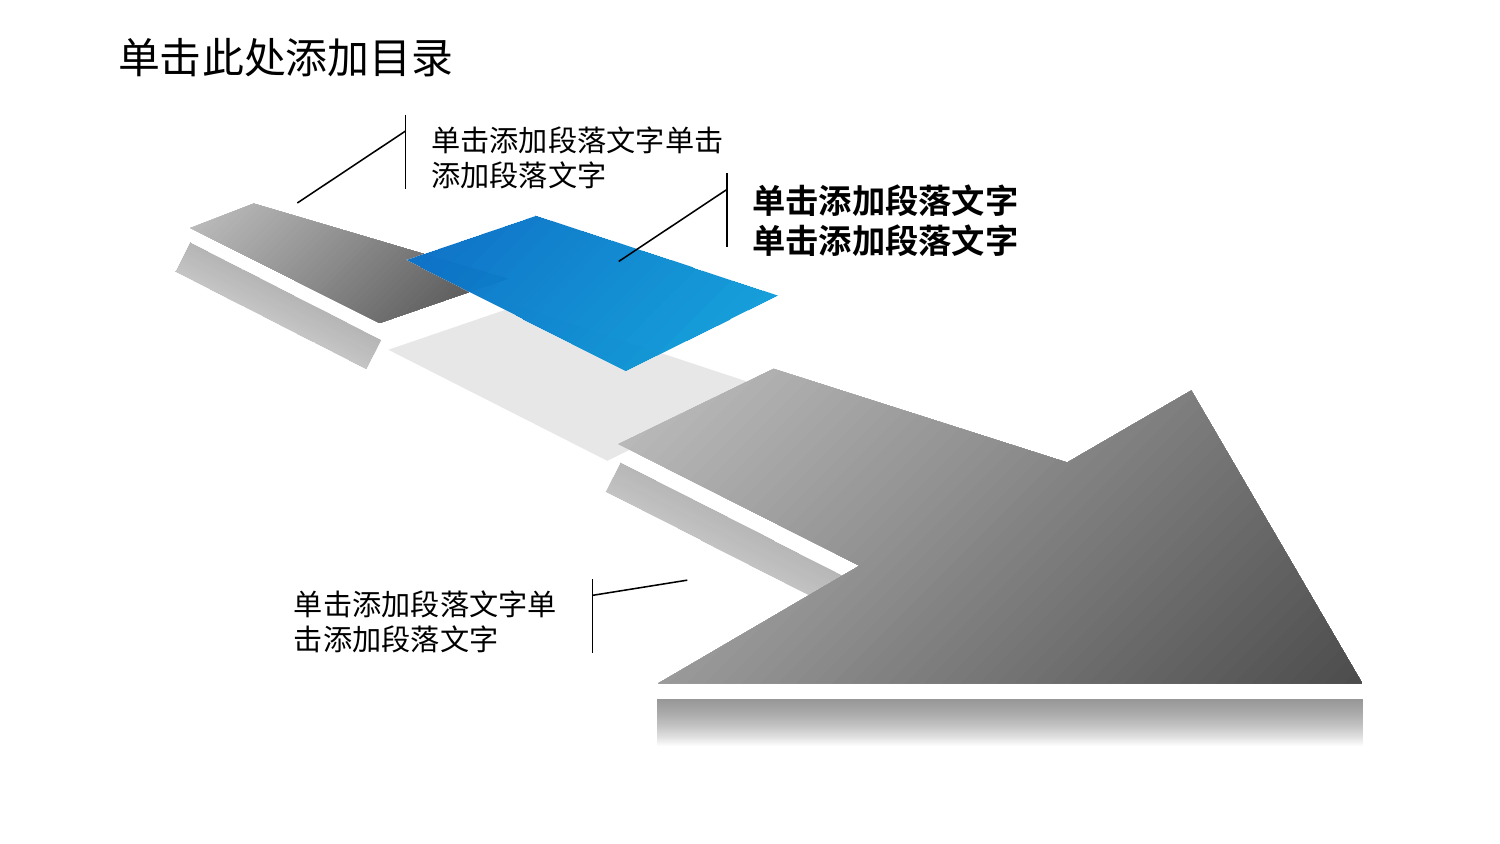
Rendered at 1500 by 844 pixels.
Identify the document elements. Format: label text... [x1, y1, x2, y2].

text_box 单击添加段落文字单击添加段落文字 [416, 115, 742, 189]
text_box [388, 215, 778, 461]
text_box 单击添加段落文字单击添加段落文字 [279, 579, 582, 653]
title 单击此处添加目录 [103, 29, 1397, 91]
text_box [171, 203, 508, 323]
text_box 单击添加段落文字单击添加段落文字 [738, 173, 1063, 247]
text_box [597, 368, 1363, 746]
